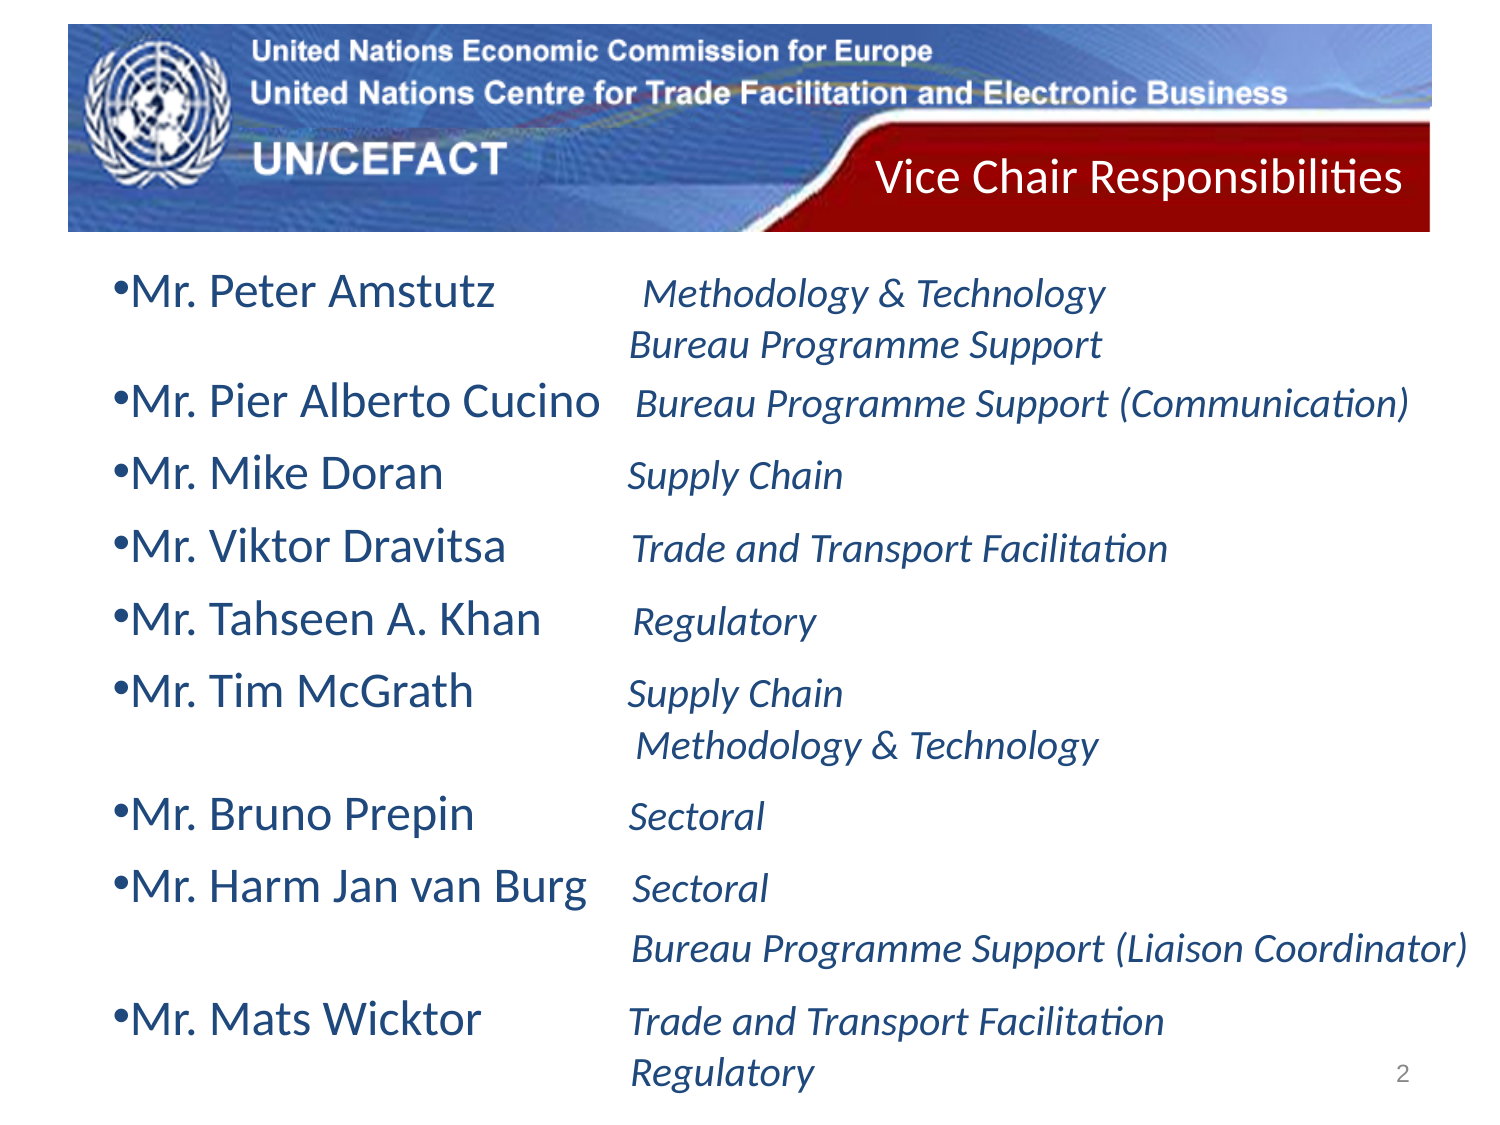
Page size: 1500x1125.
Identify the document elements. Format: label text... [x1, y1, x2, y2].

text_box Mr. Peter Amstutz Methodology & Technology Bureau Programme Support Mr. Pier Alberto Cucino Bureau Programme Support (Communication) Mr. Mike Doran Supply Chain Mr. Viktor Dravitsa Trade and Transport Facilitation Mr. Tahseen A. Khan Regulatory Mr. Tim McGrath Supply Chain Methodology & Technology Mr. Bruno Prepin Sectoral Mr. Harm Jan van Burg Sectoral Bureau Programme Support (Liaison Coordinator) Mr. Mats Wicktor Trade and Transport Facilitation Regulatory [50, 249, 1500, 1103]
picture [68, 24, 1432, 232]
text_box Vice Chair Responsibilities [812, 136, 1488, 212]
